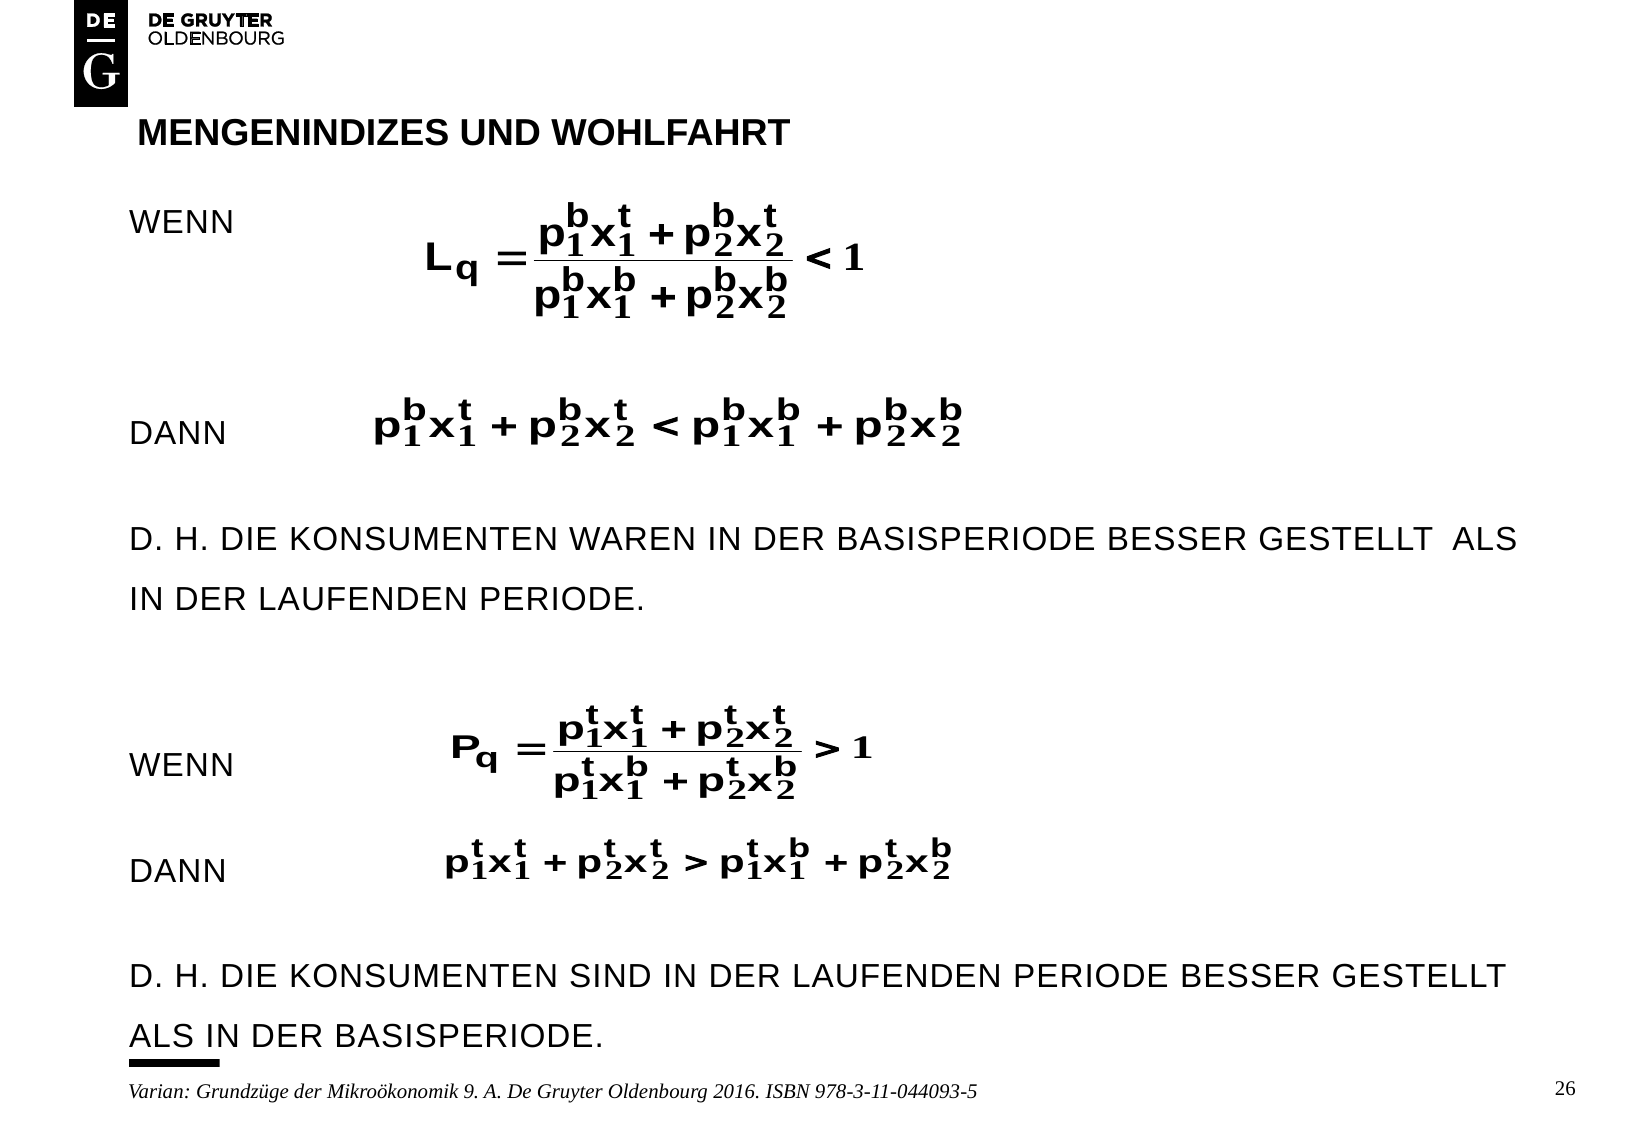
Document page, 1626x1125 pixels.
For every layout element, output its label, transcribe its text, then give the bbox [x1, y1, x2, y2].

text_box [423, 196, 865, 323]
slide_number 26 [1554, 1074, 1614, 1104]
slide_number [128, 1077, 1539, 1108]
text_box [449, 698, 873, 802]
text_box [443, 833, 955, 882]
title Mengenindizes und wohlfahrt [137, 107, 1564, 190]
list Wenn dann d. h. die konsumenten waren in der basisperiode besser gestellt als in der laufenden periode. Wenn Dann d. h. die konsumenten sind in der laufenden periode besser gestellt als in der basisperiode. [129, 180, 1556, 1046]
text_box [371, 392, 967, 449]
